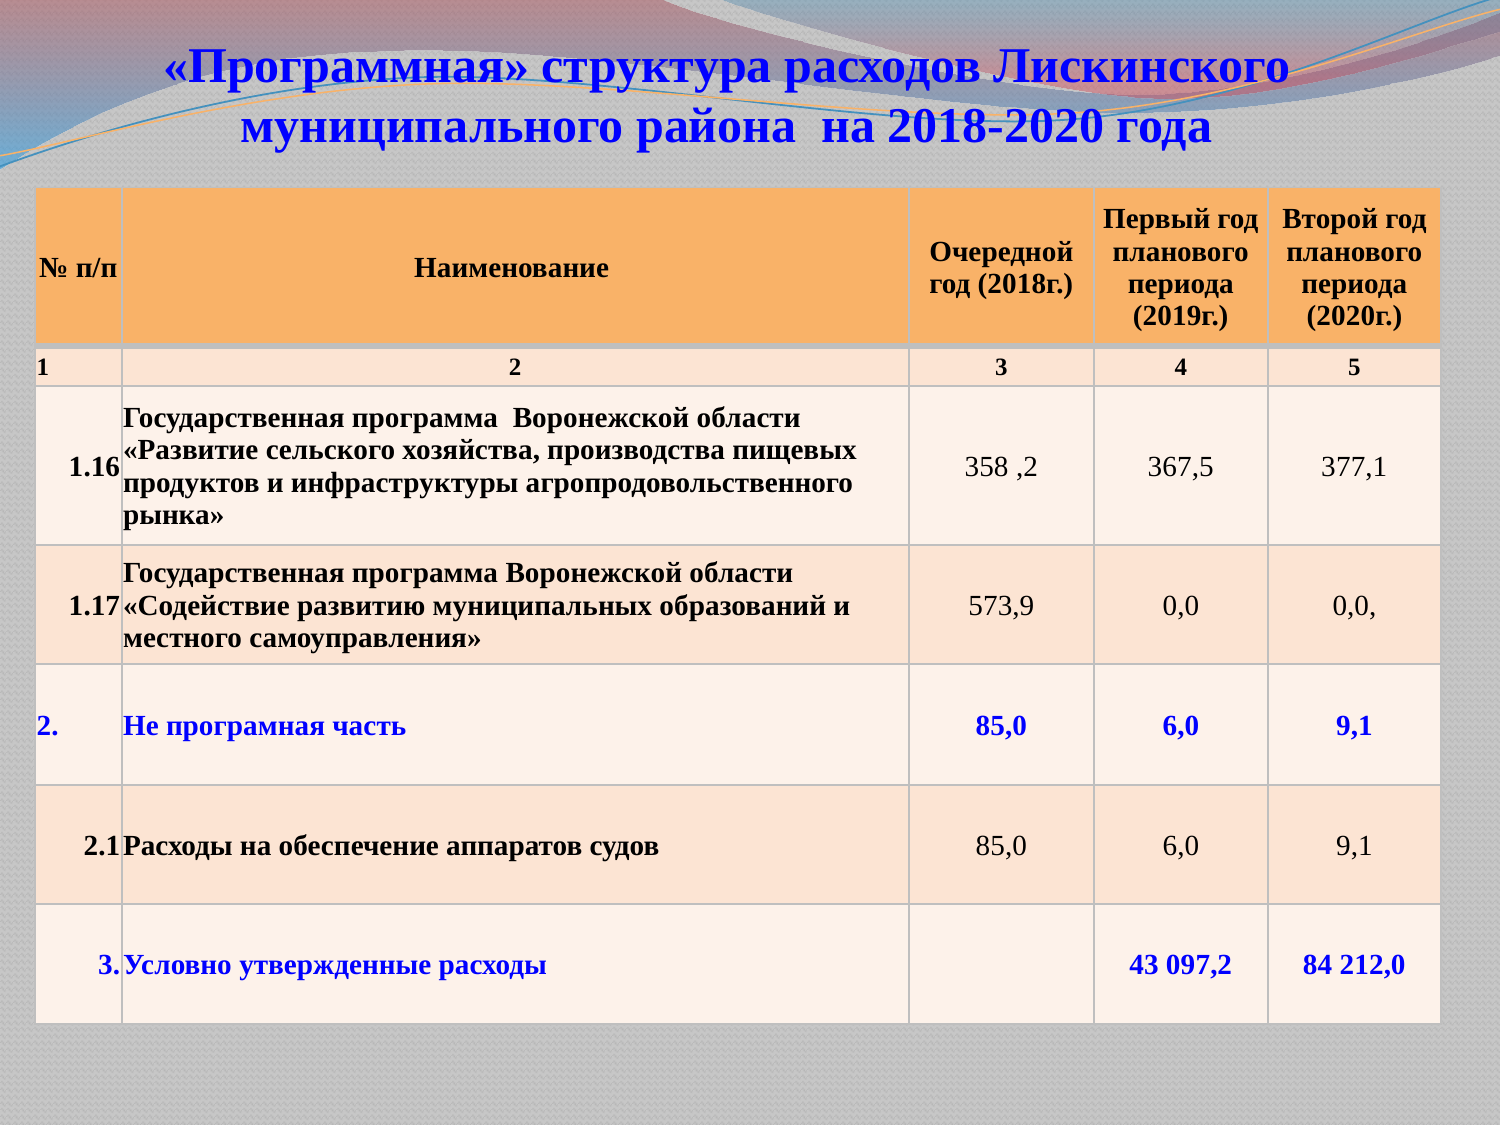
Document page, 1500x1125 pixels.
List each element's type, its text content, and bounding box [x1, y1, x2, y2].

table_cell Государственная программа Воронежской области «Развитие сельского хозяйства, производства пищевых продуктов и инфраструктуры агропродовольственного рынка» [123, 387, 908, 544]
table_cell 6,0 [1095, 786, 1267, 903]
table_cell 0,0, [1269, 546, 1440, 663]
table_cell 377,1 [1269, 387, 1440, 544]
table_cell 43 097,2 [1095, 905, 1267, 1023]
table_cell 2. [36, 665, 121, 784]
table_cell 4 [1095, 349, 1267, 385]
table_header № п/п [36, 188, 121, 343]
table_header Первый год планового периода (2019г.) [1095, 188, 1267, 343]
table_cell 5 [1269, 349, 1440, 385]
table_cell 9,1 [1269, 786, 1440, 903]
table_cell 85,0 [910, 786, 1093, 903]
table_cell 1.17 [36, 546, 121, 663]
table_cell 9,1 [1269, 665, 1440, 784]
table_cell 6,0 [1095, 665, 1267, 784]
table_cell [910, 905, 1093, 1023]
table_cell Государственная программа Воронежской области «Содействие развитию муниципальных образований и местного самоуправления» [123, 546, 908, 663]
table_cell 0,0 [1095, 546, 1267, 663]
table_cell 573,9 [910, 546, 1093, 663]
table_cell Не програмная часть [123, 665, 908, 784]
table_cell 3 [910, 349, 1093, 385]
table_cell Условно утвержденные расходы [123, 905, 908, 1023]
table_cell 85,0 [910, 665, 1093, 784]
table_cell 2 [123, 349, 908, 385]
table_cell 358 ,2 [910, 387, 1093, 544]
table_cell 1 [36, 349, 121, 385]
table_cell 2.1 [36, 786, 121, 903]
table_cell 3. [36, 905, 121, 1023]
table_cell Расходы на обеспечение аппаратов судов [123, 786, 908, 903]
title «Программная» структура расходов Лискинского муниципального района на 2018-2020 года [35, 35, 1418, 153]
table_cell 1.16 [36, 387, 121, 544]
table_header Второй год планового периода (2020г.) [1269, 188, 1440, 343]
table_header Наименование [123, 188, 908, 343]
table_header Очередной год (2018г.) [910, 188, 1093, 343]
table_cell 367,5 [1095, 387, 1267, 544]
table_cell 84 212,0 [1269, 905, 1440, 1023]
